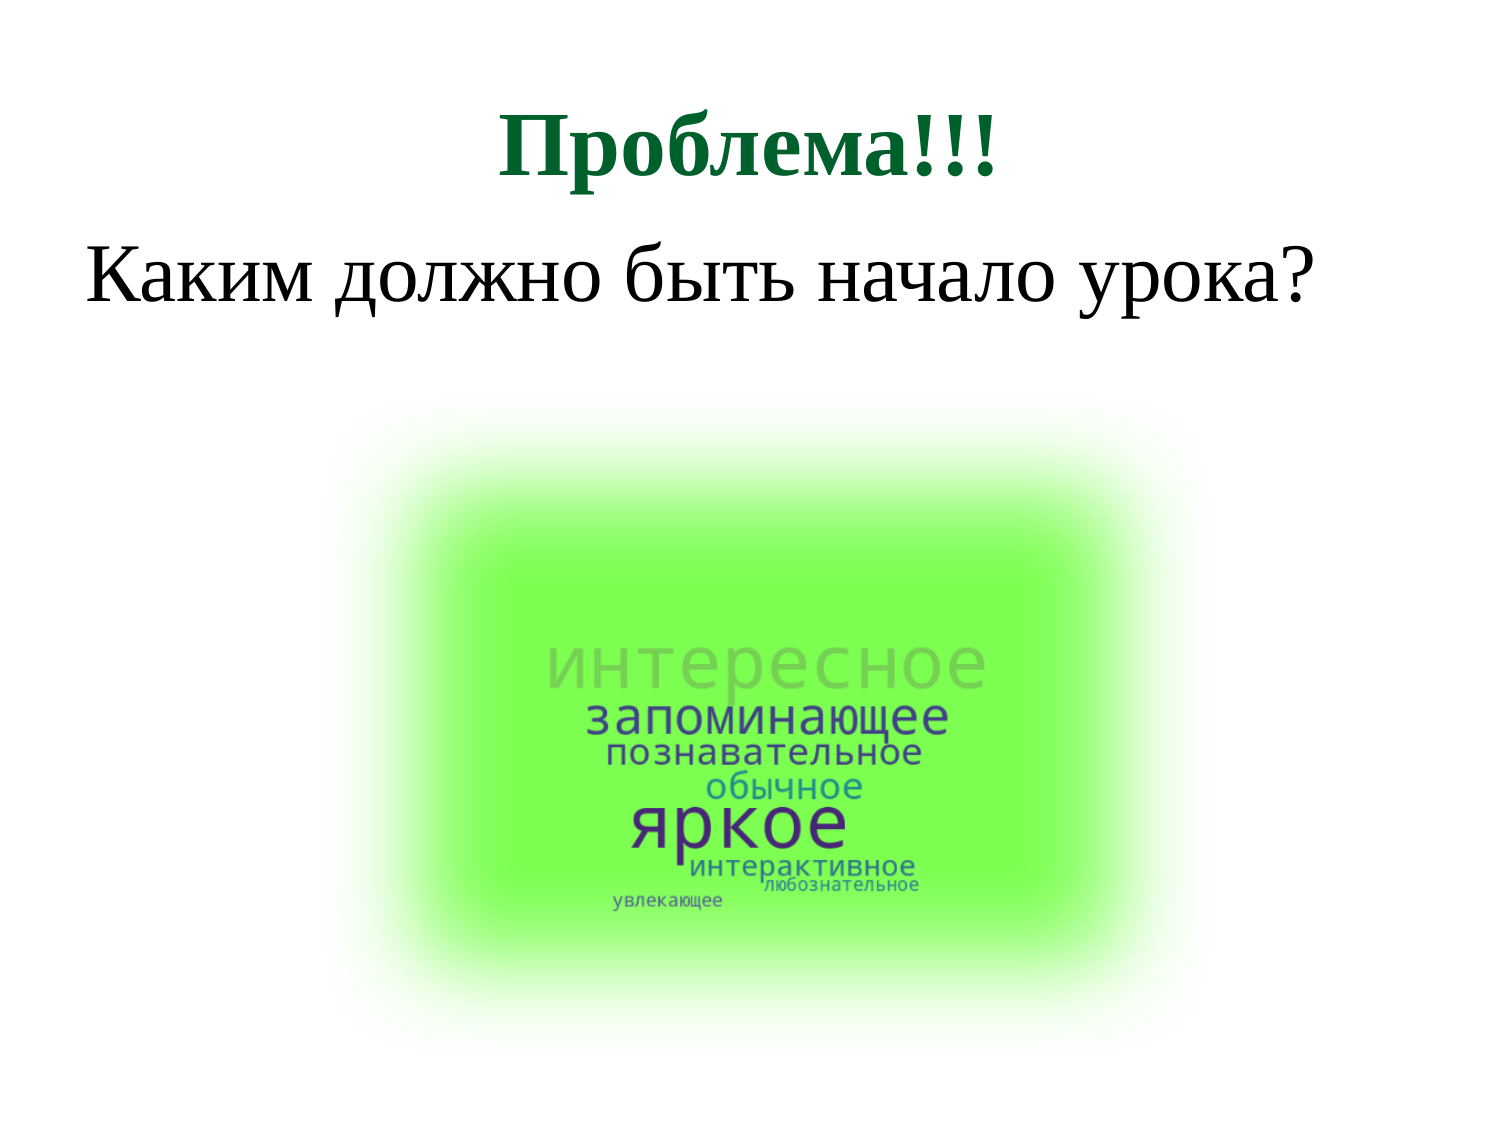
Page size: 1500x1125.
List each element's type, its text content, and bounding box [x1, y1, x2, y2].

picture [316, 386, 1219, 1064]
list Каким должно быть начало урока? [70, 210, 1421, 364]
title Проблема!!! [75, 45, 1425, 233]
